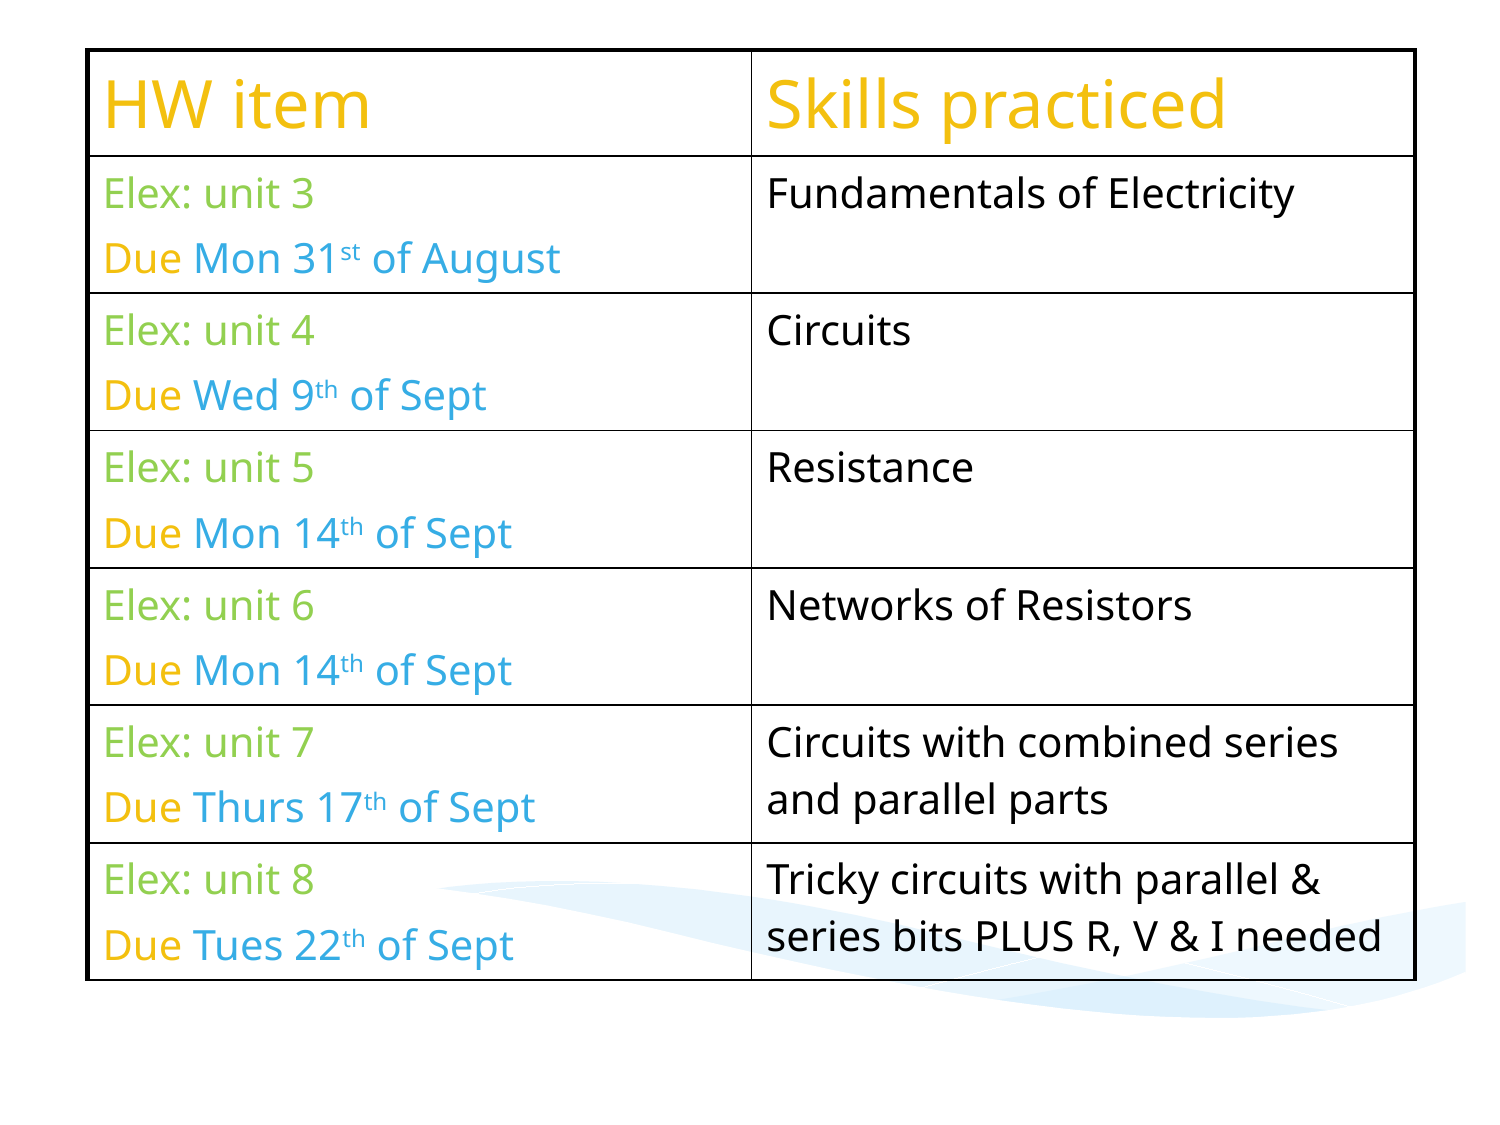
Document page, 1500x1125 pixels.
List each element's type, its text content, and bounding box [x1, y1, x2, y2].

table_cell Resistance [752, 431, 1413, 567]
table_cell Elex: unit 4 Due Wed 9th of Sept [90, 294, 751, 430]
table_header Skills practiced [752, 52, 1413, 155]
table_cell Circuits [752, 294, 1413, 430]
table_cell Elex: unit 7 Due Thurs 17th of Sept [90, 706, 751, 842]
table_header HW item [90, 52, 751, 155]
table_cell Circuits with combined series and parallel parts [752, 706, 1413, 842]
table_cell Networks of Resistors [752, 569, 1413, 704]
table_cell Elex: unit 5 Due Mon 14th of Sept [90, 431, 751, 567]
table_cell Fundamentals of Electricity [752, 157, 1413, 292]
table_cell Tricky circuits with parallel & series bits PLUS R, V & I needed [752, 844, 1413, 979]
table_cell Elex: unit 6 Due Mon 14th of Sept [90, 569, 751, 704]
table_cell Elex: unit 8 Due Tues 22th of Sept [90, 844, 751, 979]
table_cell Elex: unit 3 Due Mon 31st of August [90, 157, 751, 292]
